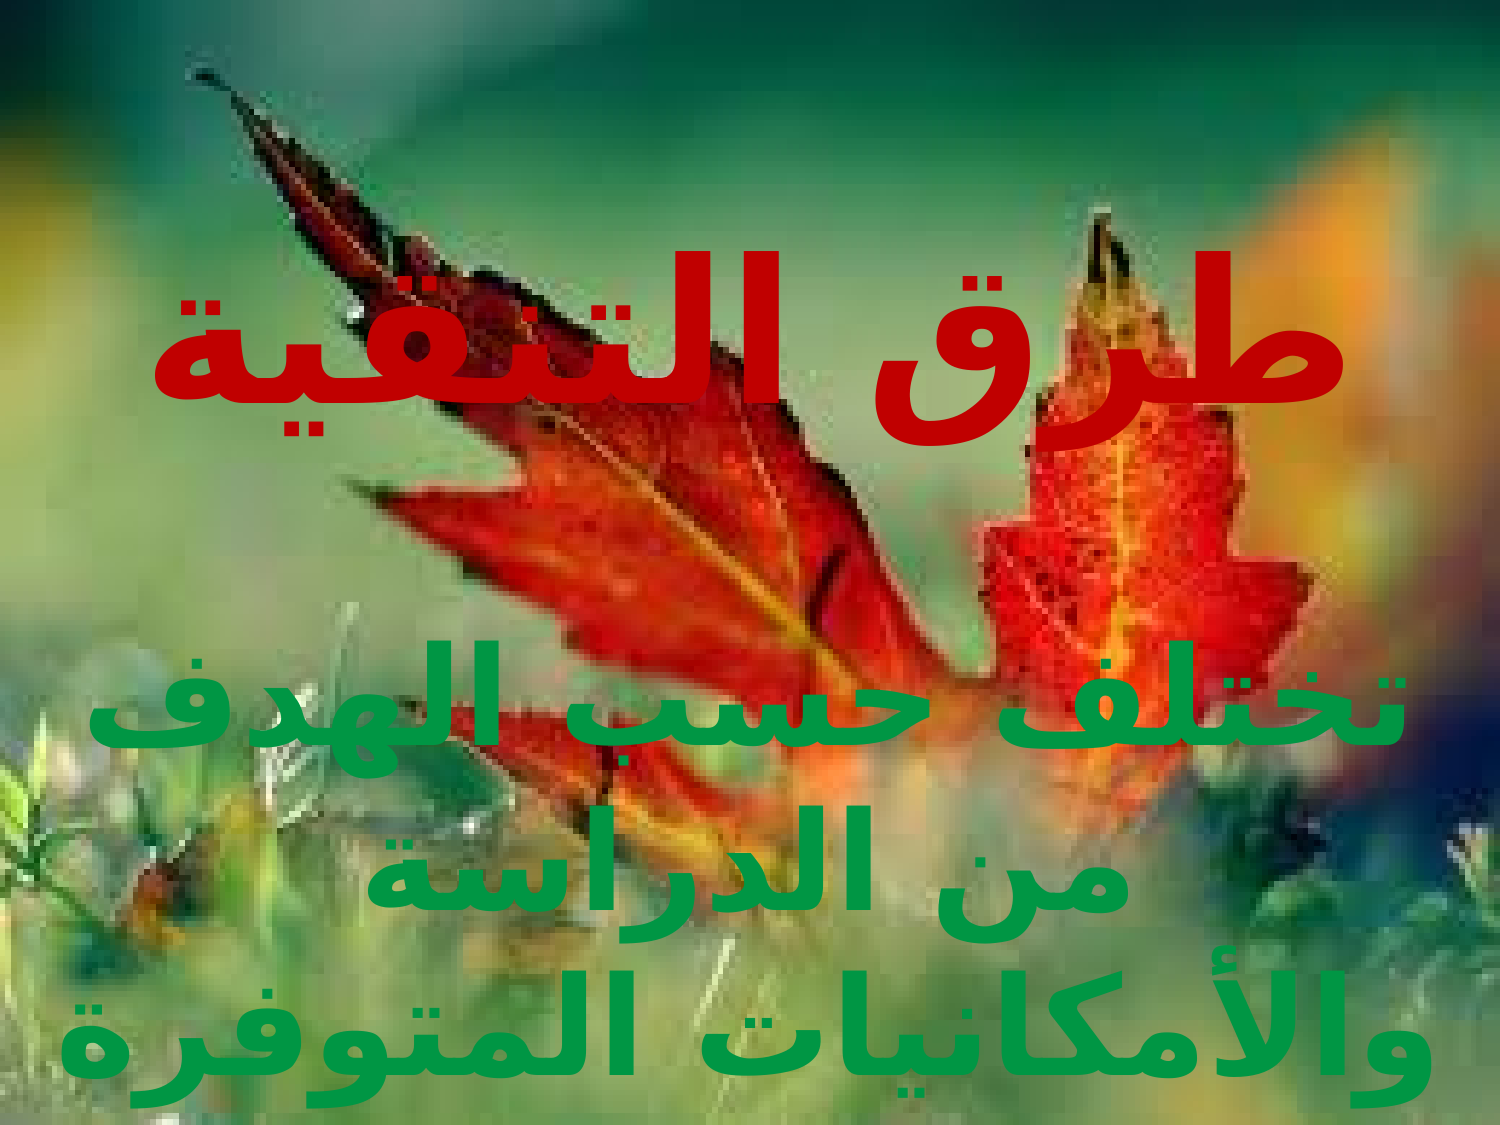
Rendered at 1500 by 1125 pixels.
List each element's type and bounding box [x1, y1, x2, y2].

list [0, 0, 1500, 1125]
